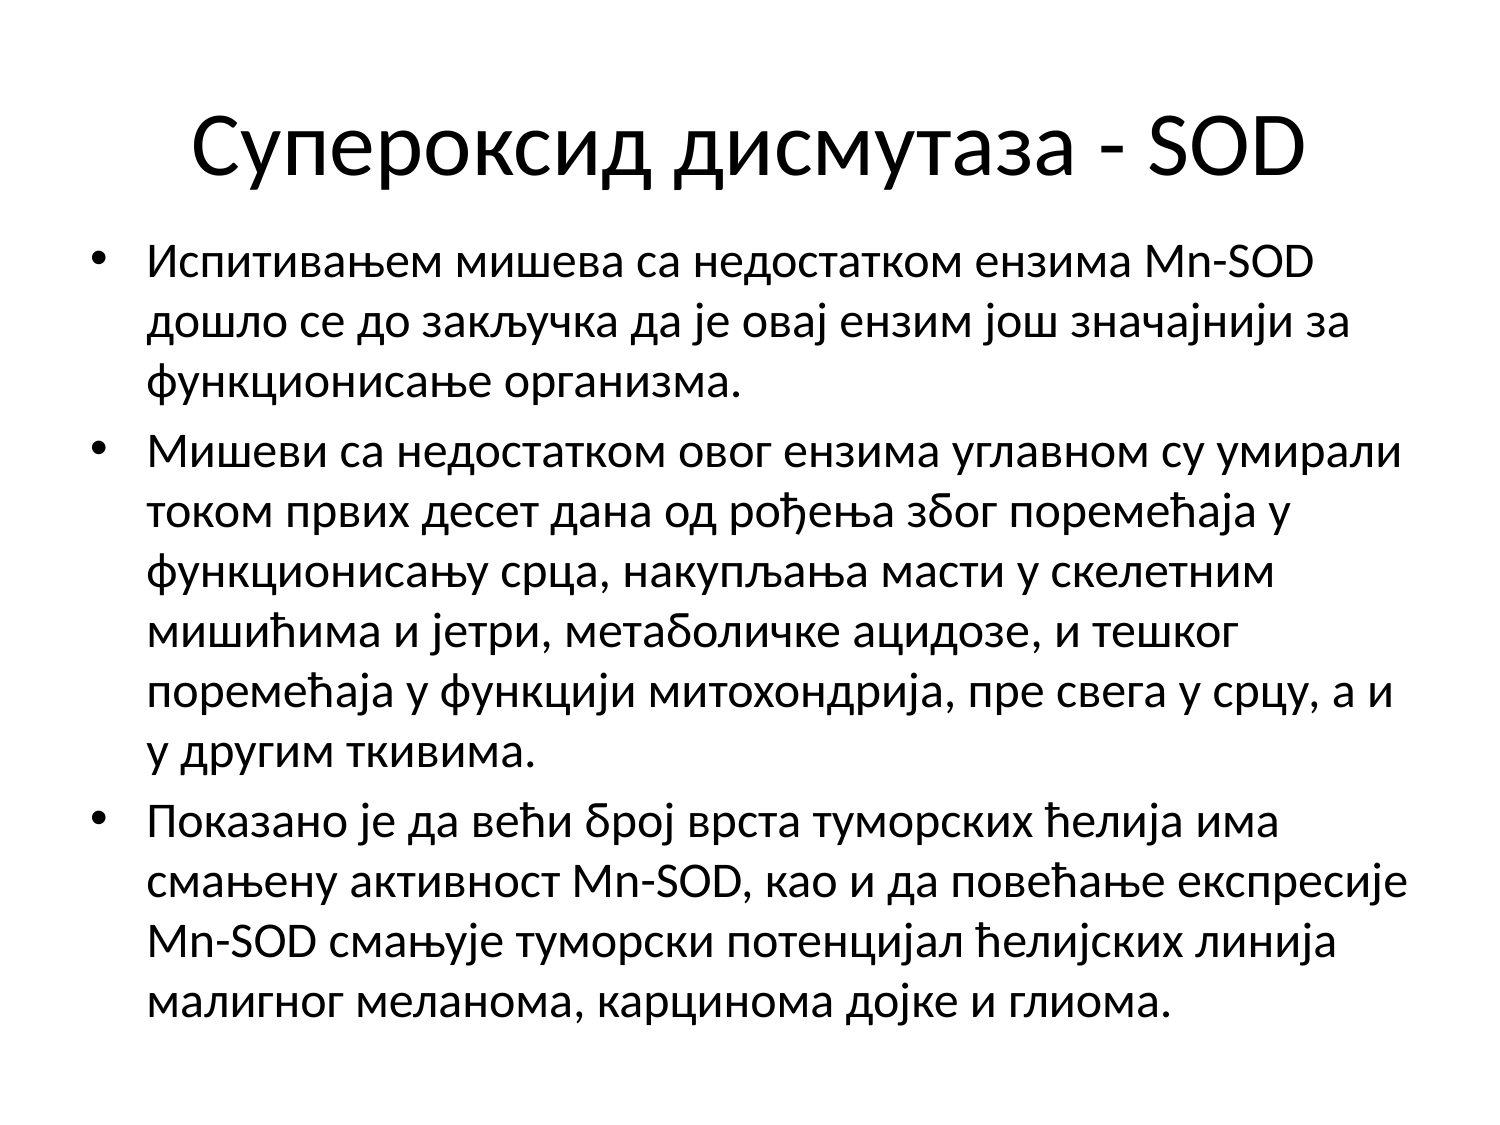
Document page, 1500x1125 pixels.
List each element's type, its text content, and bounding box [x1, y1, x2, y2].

title Супероксид дисмутаза - SOD [75, 45, 1425, 233]
list Испитивањем мишева са недостатком ензима Mn-SOD дошло се до закључка да је овај ензим још значајнији за функционисање организма. Мишеви са недостатком овог ензима углавном су умирали током првих десет дана од рођења због поремећаја у функционисању срца, накупљања масти у скелетним мишићима и јетри, метаболичке ацидозе, и тешког поремећаја у функцији митохондрија, пре свега у срцу, а и у другим ткивима. Показано је да већи број врста туморских ћелија има смањену активност Mn-SOD, као и да повећање експресије Mn-SOD смањује туморски потенцијал ћелијских линија малигног меланома, карцинома дојке и глиома. [75, 233, 1425, 1094]
